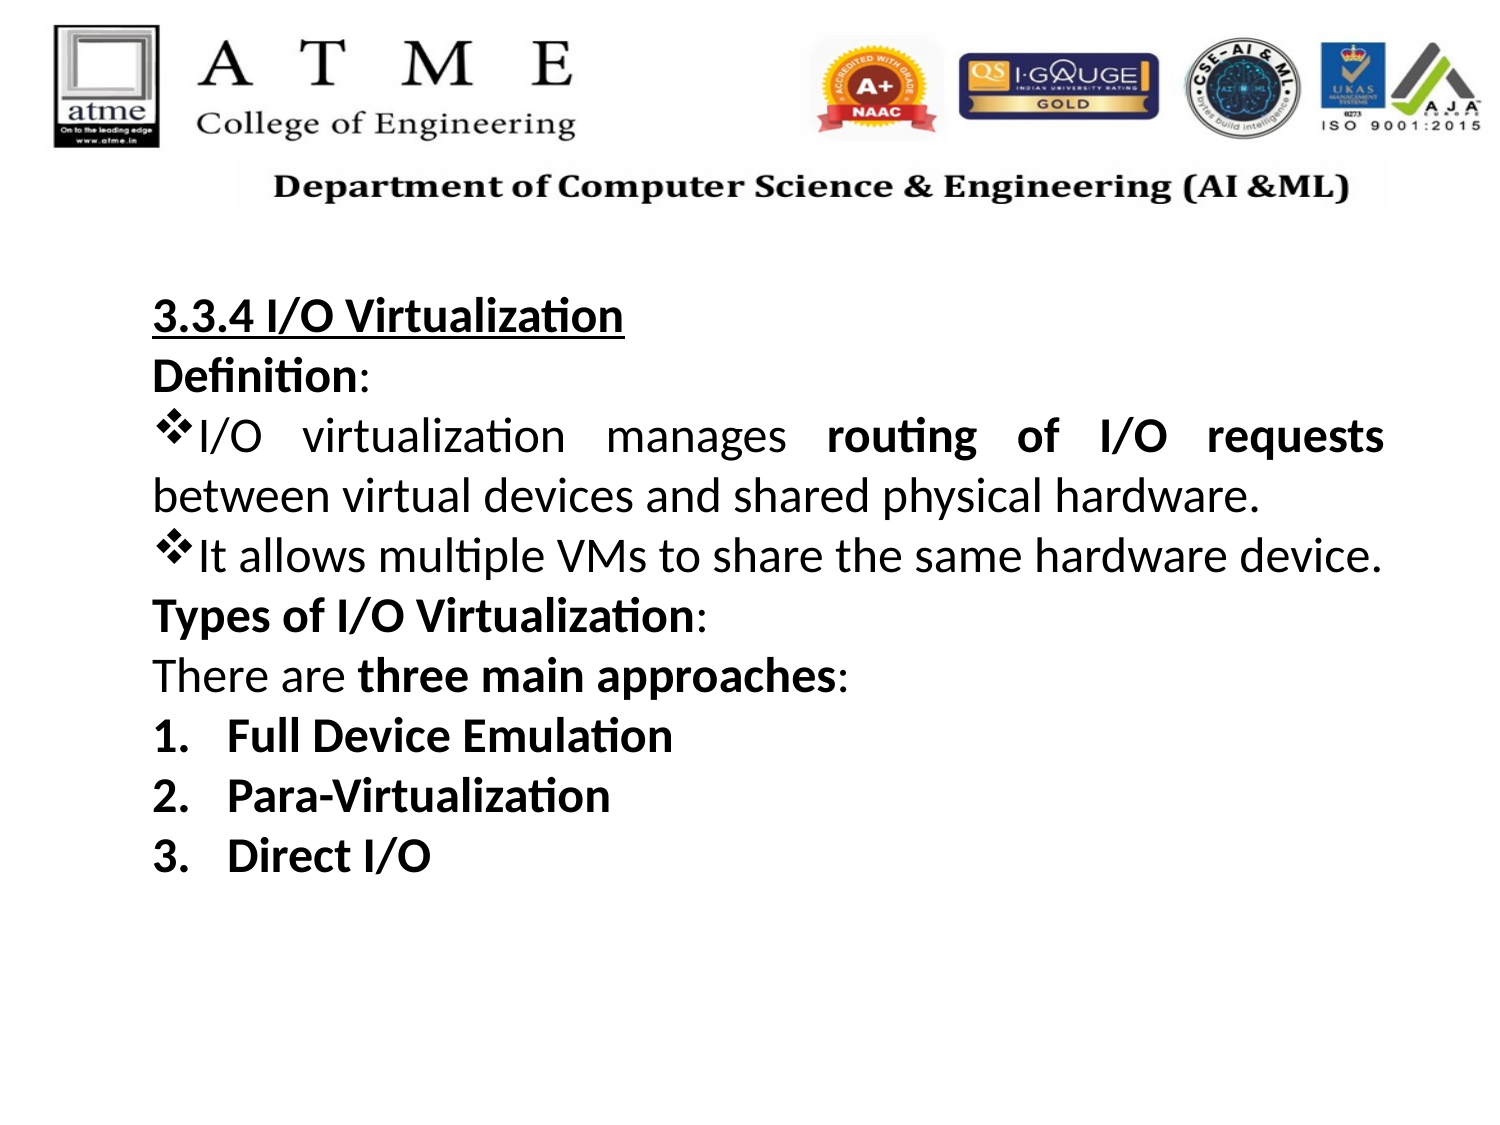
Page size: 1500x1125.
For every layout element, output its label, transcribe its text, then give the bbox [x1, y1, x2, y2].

text_box 3.3.4 I/O Virtualization Definition: I/O virtualization manages routing of I/O requests between virtual devices and shared physical hardware. It allows multiple VMs to share the same hardware device. Types of I/O Virtualization: There are three main approaches: Full Device Emulation Para-Virtualization Direct I/O [137, 274, 1400, 1010]
picture [24, 0, 1500, 226]
